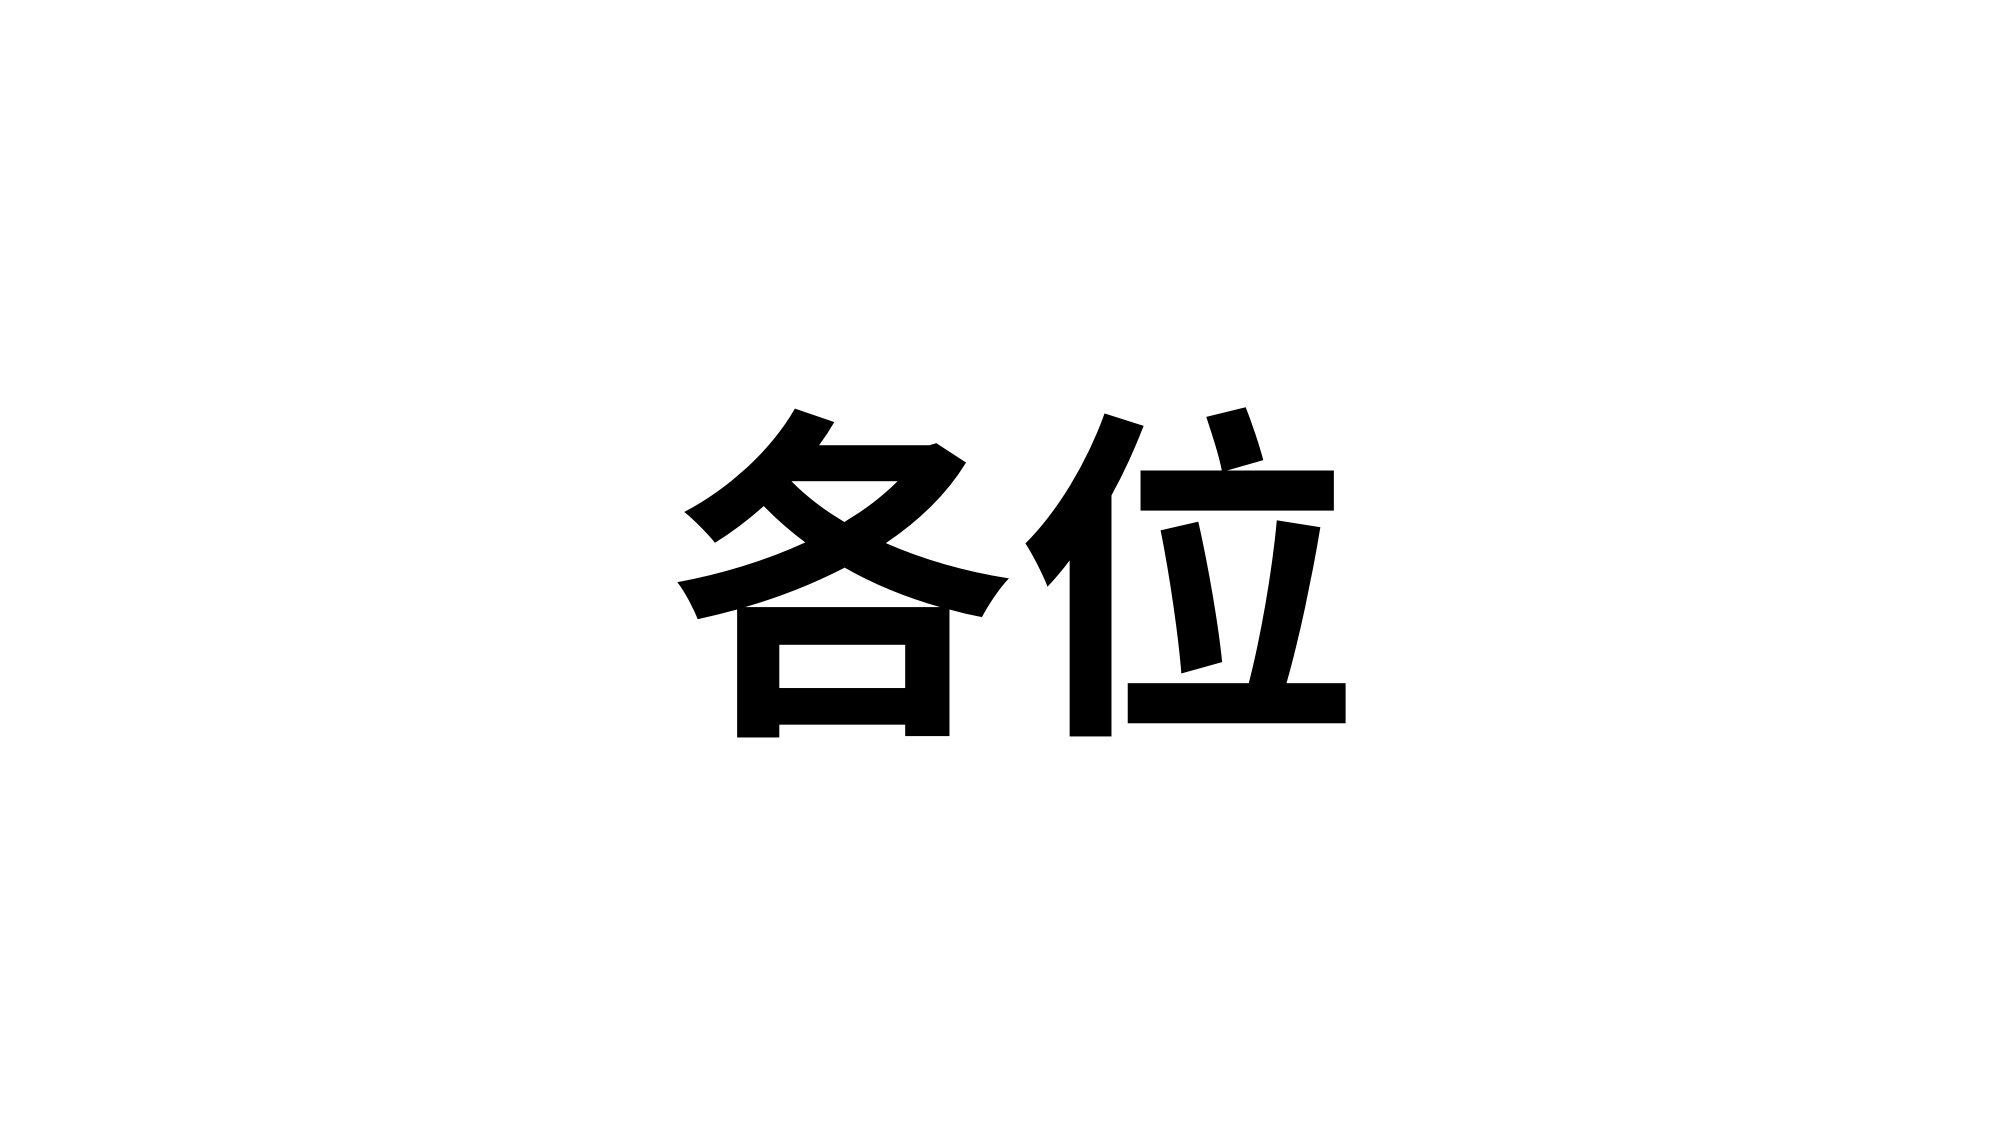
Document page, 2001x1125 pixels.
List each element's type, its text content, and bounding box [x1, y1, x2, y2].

text_box 各位 [655, 353, 1377, 784]
